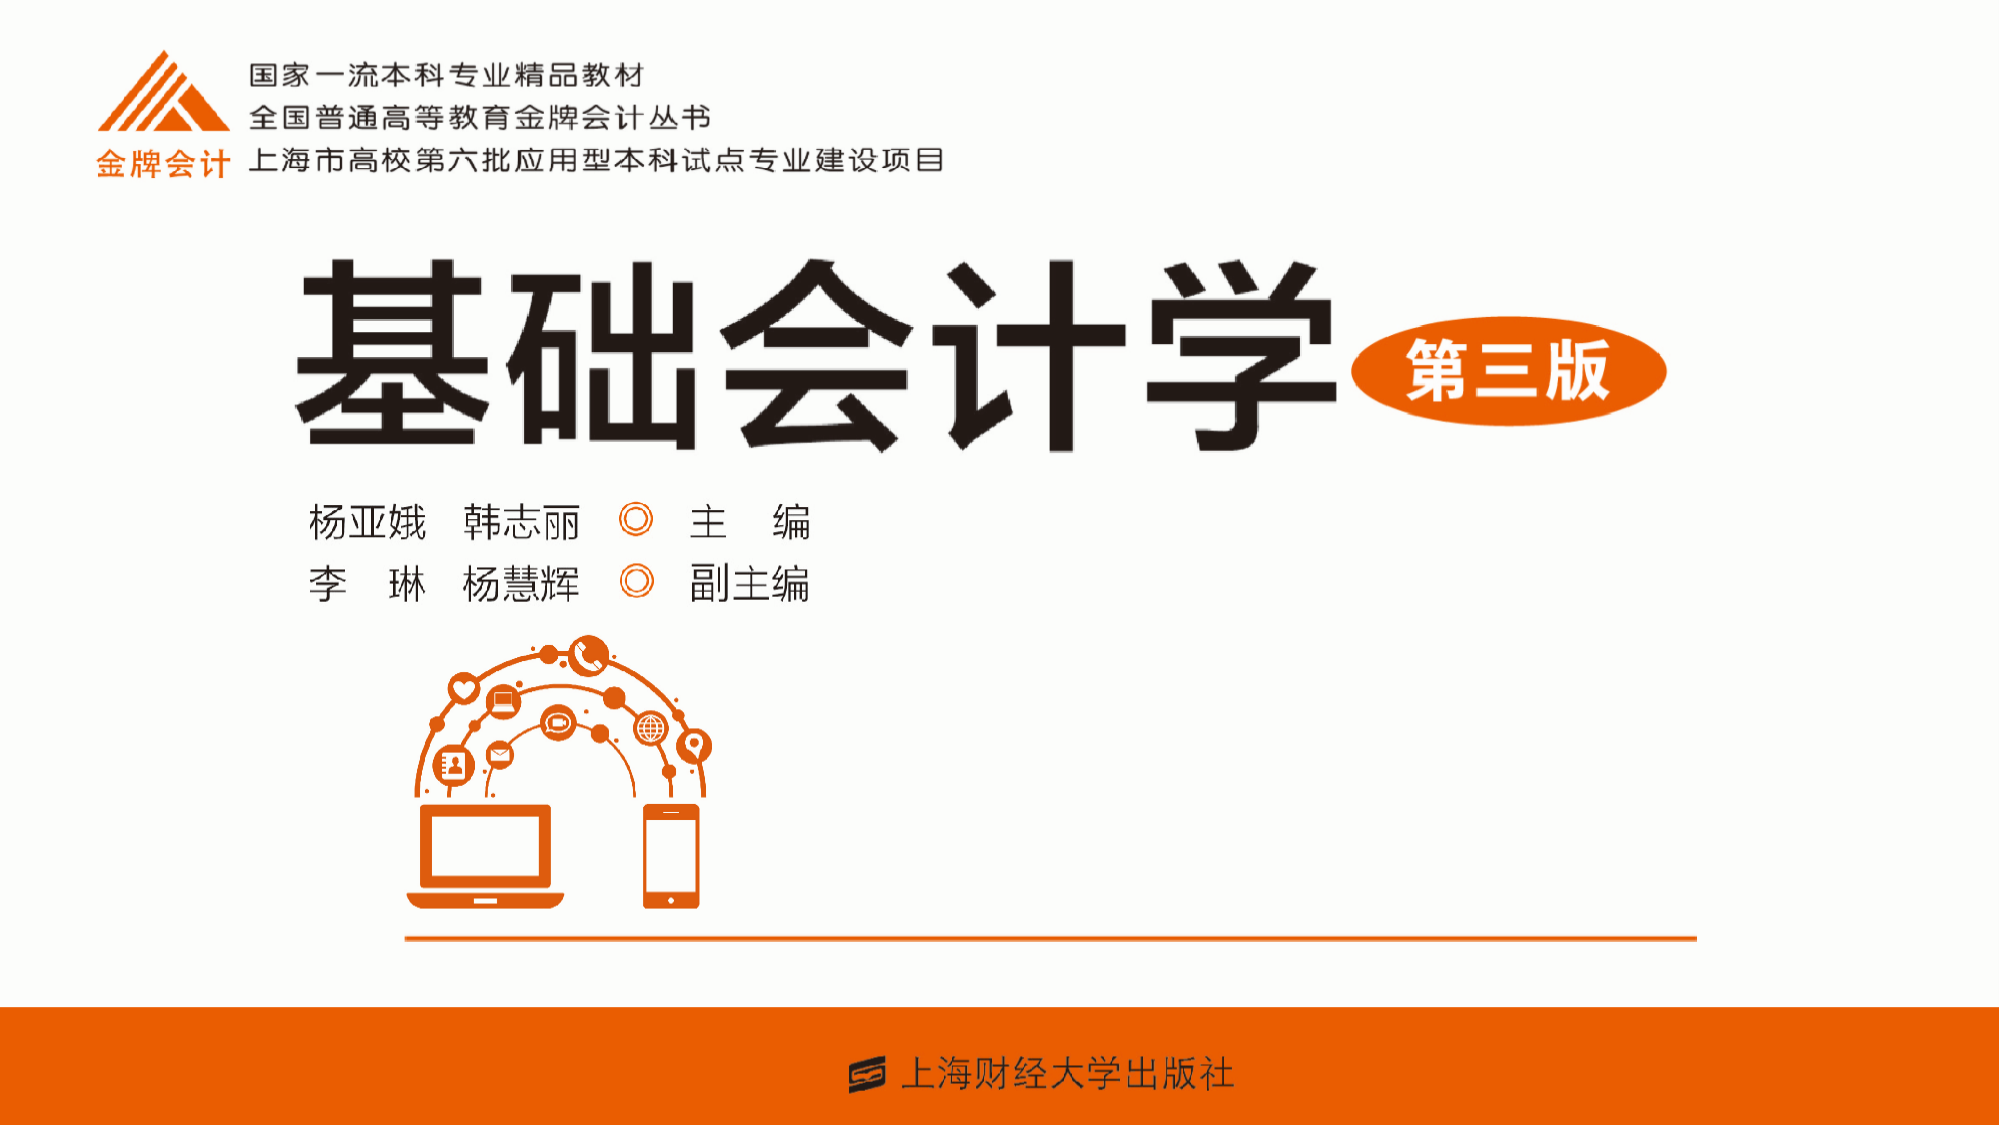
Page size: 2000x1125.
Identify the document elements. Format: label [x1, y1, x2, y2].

list [0, 0, 2000, 1125]
